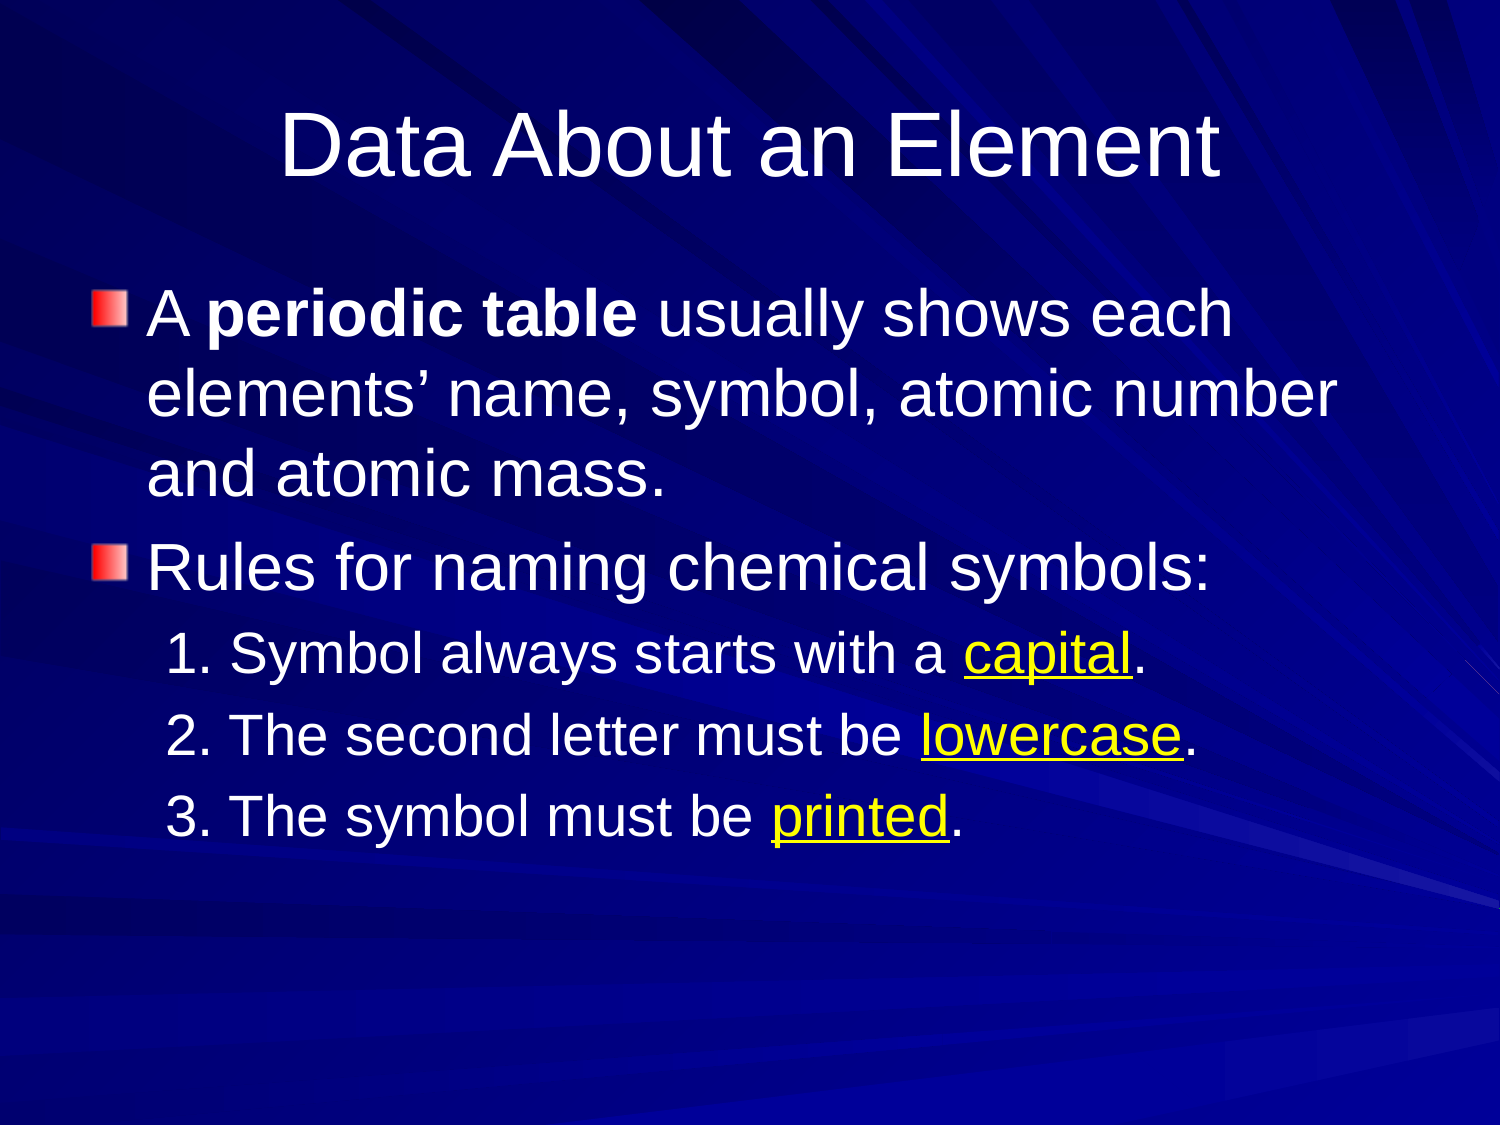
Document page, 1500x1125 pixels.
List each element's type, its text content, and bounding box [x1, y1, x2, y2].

list A periodic table usually shows each elements’ name, symbol, atomic number and atomic mass. Rules for naming chemical symbols: 1. Symbol always starts with a capital. 2. The second letter must be lowercase. 3. The symbol must be printed. [74, 262, 1426, 1006]
picture [90, 542, 132, 585]
title Data About an Element [74, 45, 1426, 234]
picture [90, 288, 132, 331]
